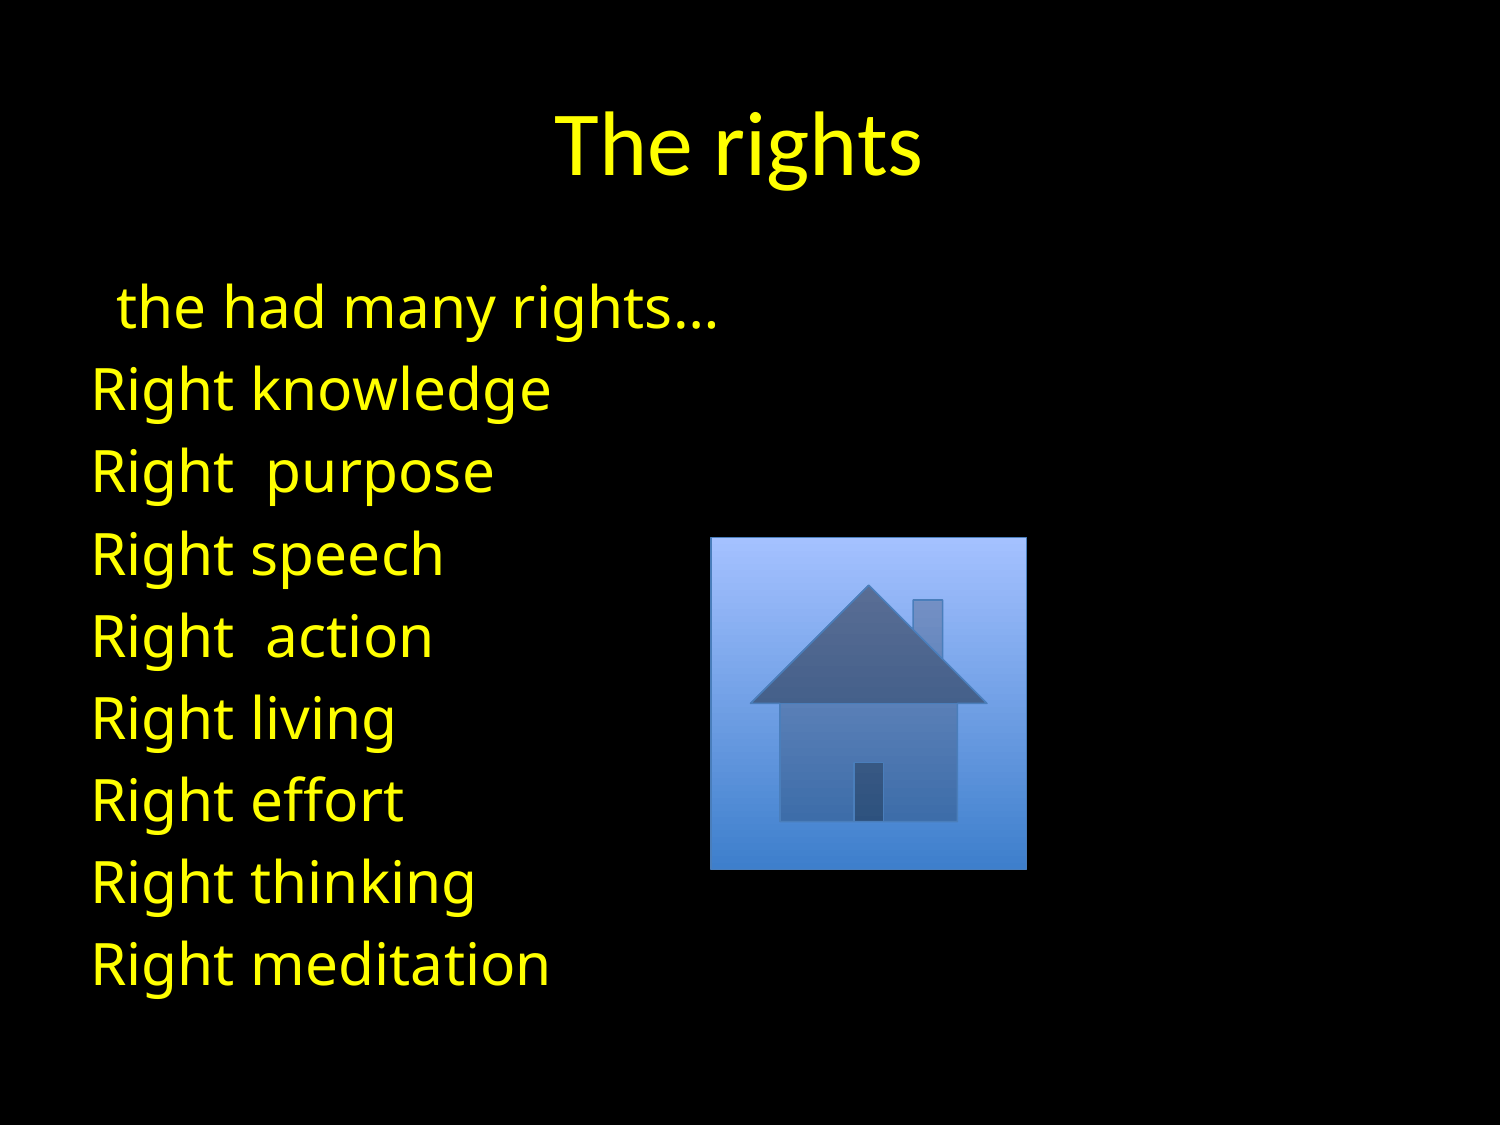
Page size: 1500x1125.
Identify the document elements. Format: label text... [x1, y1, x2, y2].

title The rights [75, 45, 1425, 233]
list the had many rights… Right knowledge Right purpose Right speech Right action Right living Right effort Right thinking Right meditation [75, 262, 1425, 1005]
text_box [710, 537, 1027, 870]
